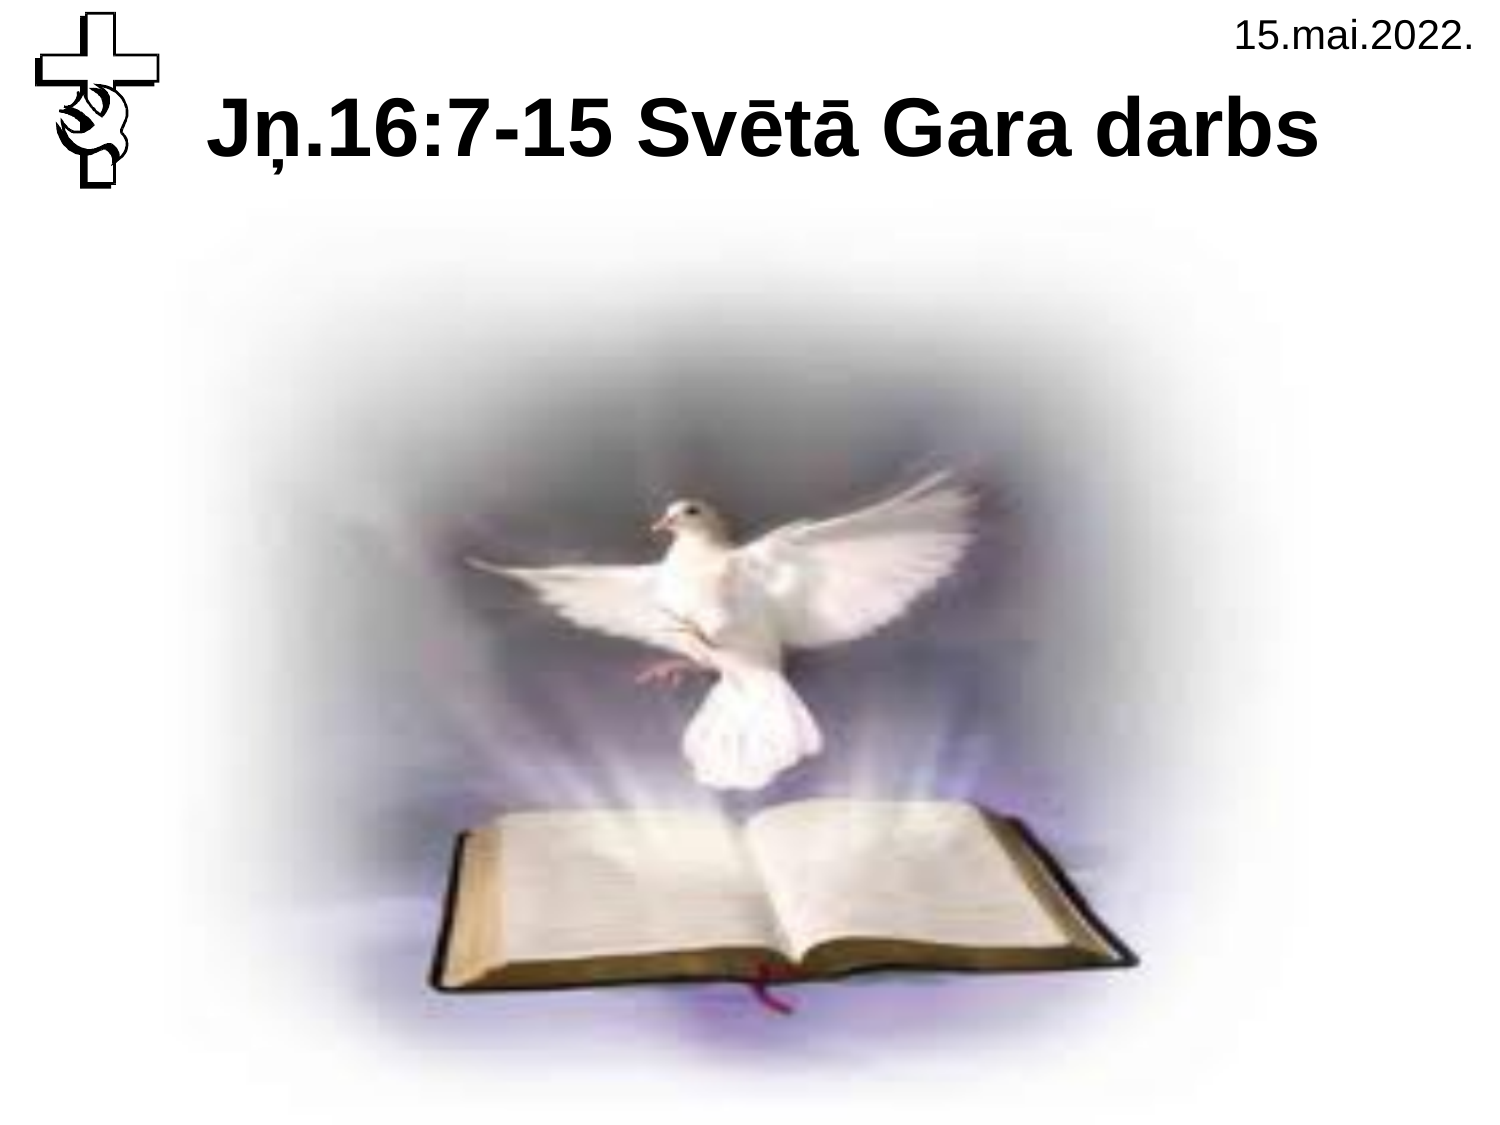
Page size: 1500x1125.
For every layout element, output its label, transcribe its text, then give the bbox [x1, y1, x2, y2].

text_box 15.mai.2022. [1218, 0, 1500, 65]
picture [163, 198, 1313, 1125]
picture [34, 11, 160, 189]
title Jņ.16:7-15 Svētā Gara darbs [93, 34, 1436, 212]
